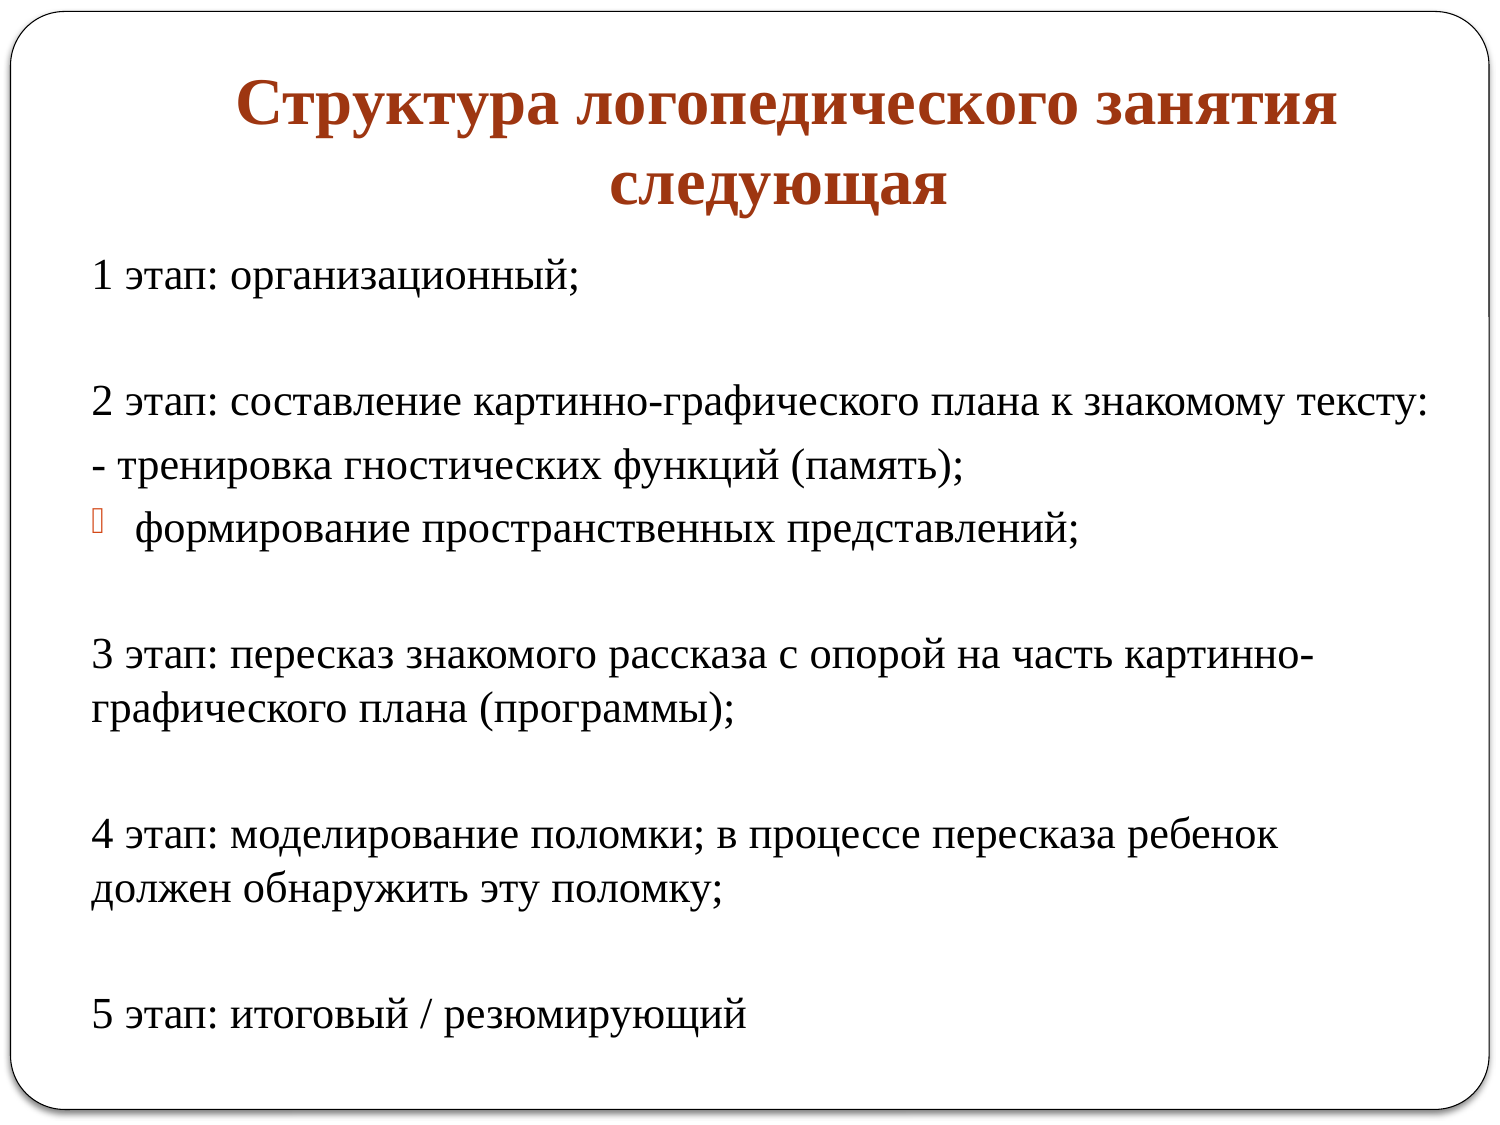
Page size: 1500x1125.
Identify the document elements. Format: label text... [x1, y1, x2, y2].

list 1 этап: организационный; 2 этап: составление картинно-графического плана к знакомому тексту: - тренировка гностических функций (память); формирование пространственных представлений; 3 этап: пересказ знакомого рассказа с опорой на часть картинно-графического плана (программы); 4 этап: моделирование поломки; в процессе пересказа ребенок должен обнаружить эту поломку; 5 этап: итоговый / резюмирующий [76, 237, 1447, 1059]
title Структура логопедического занятия следующая [150, 45, 1425, 233]
